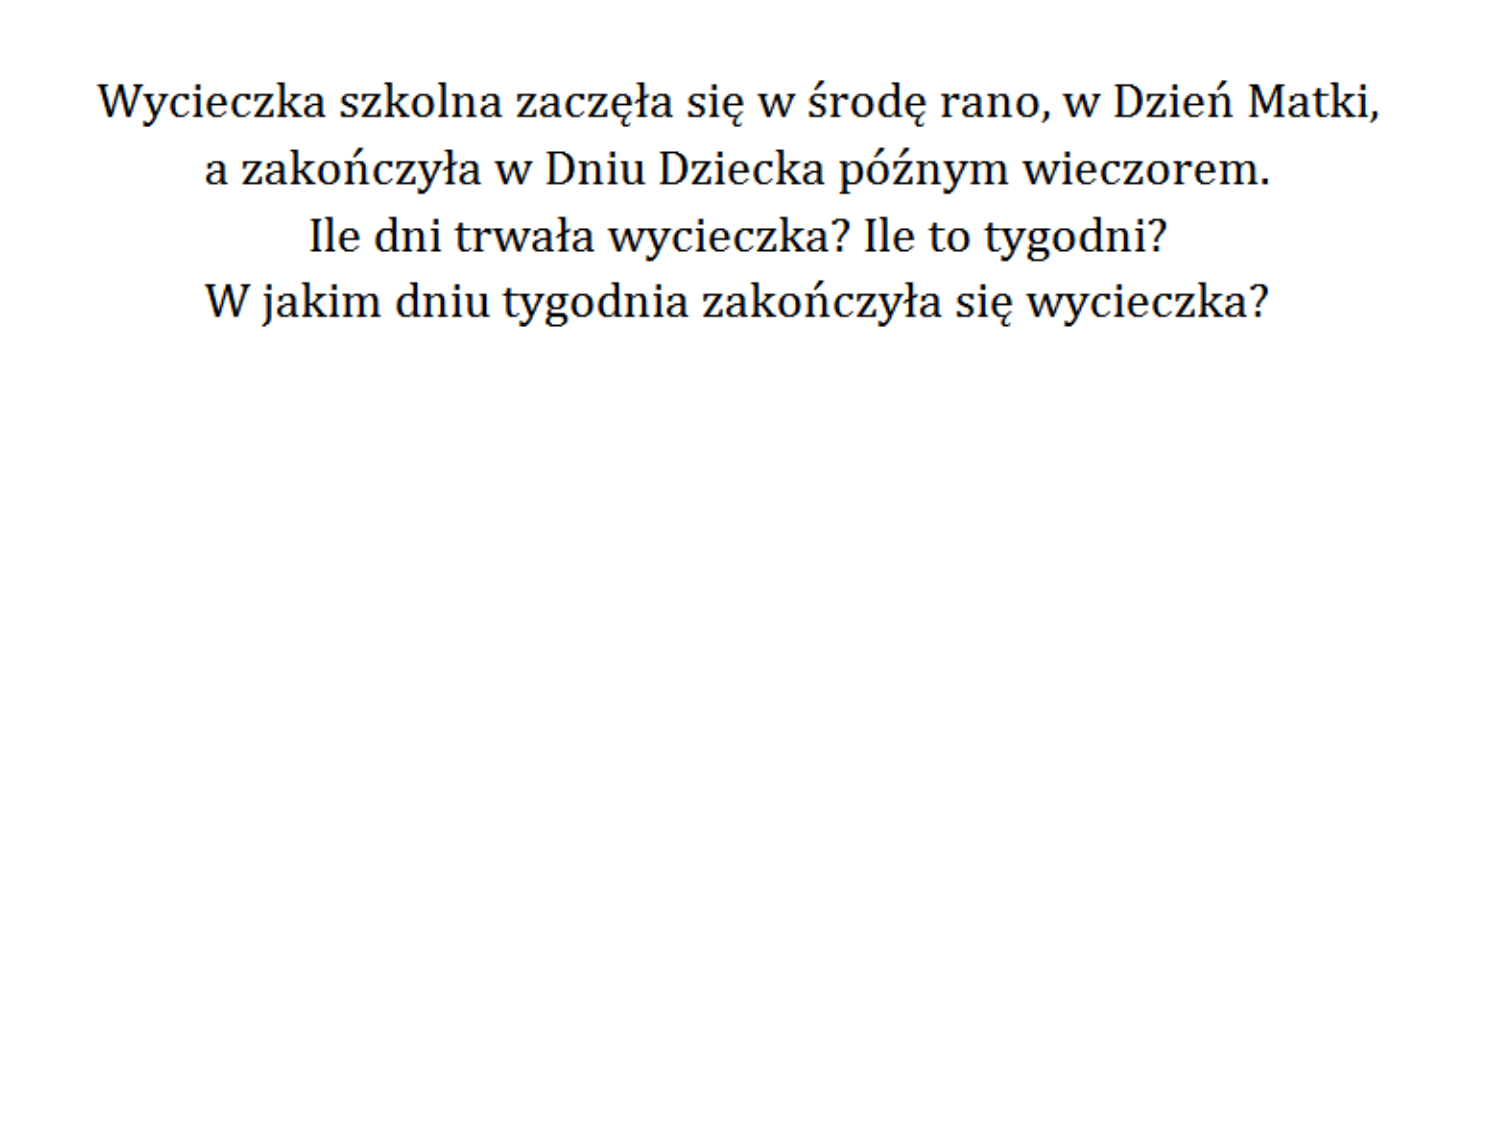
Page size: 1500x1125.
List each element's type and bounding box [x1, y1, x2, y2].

picture [82, 54, 1412, 351]
